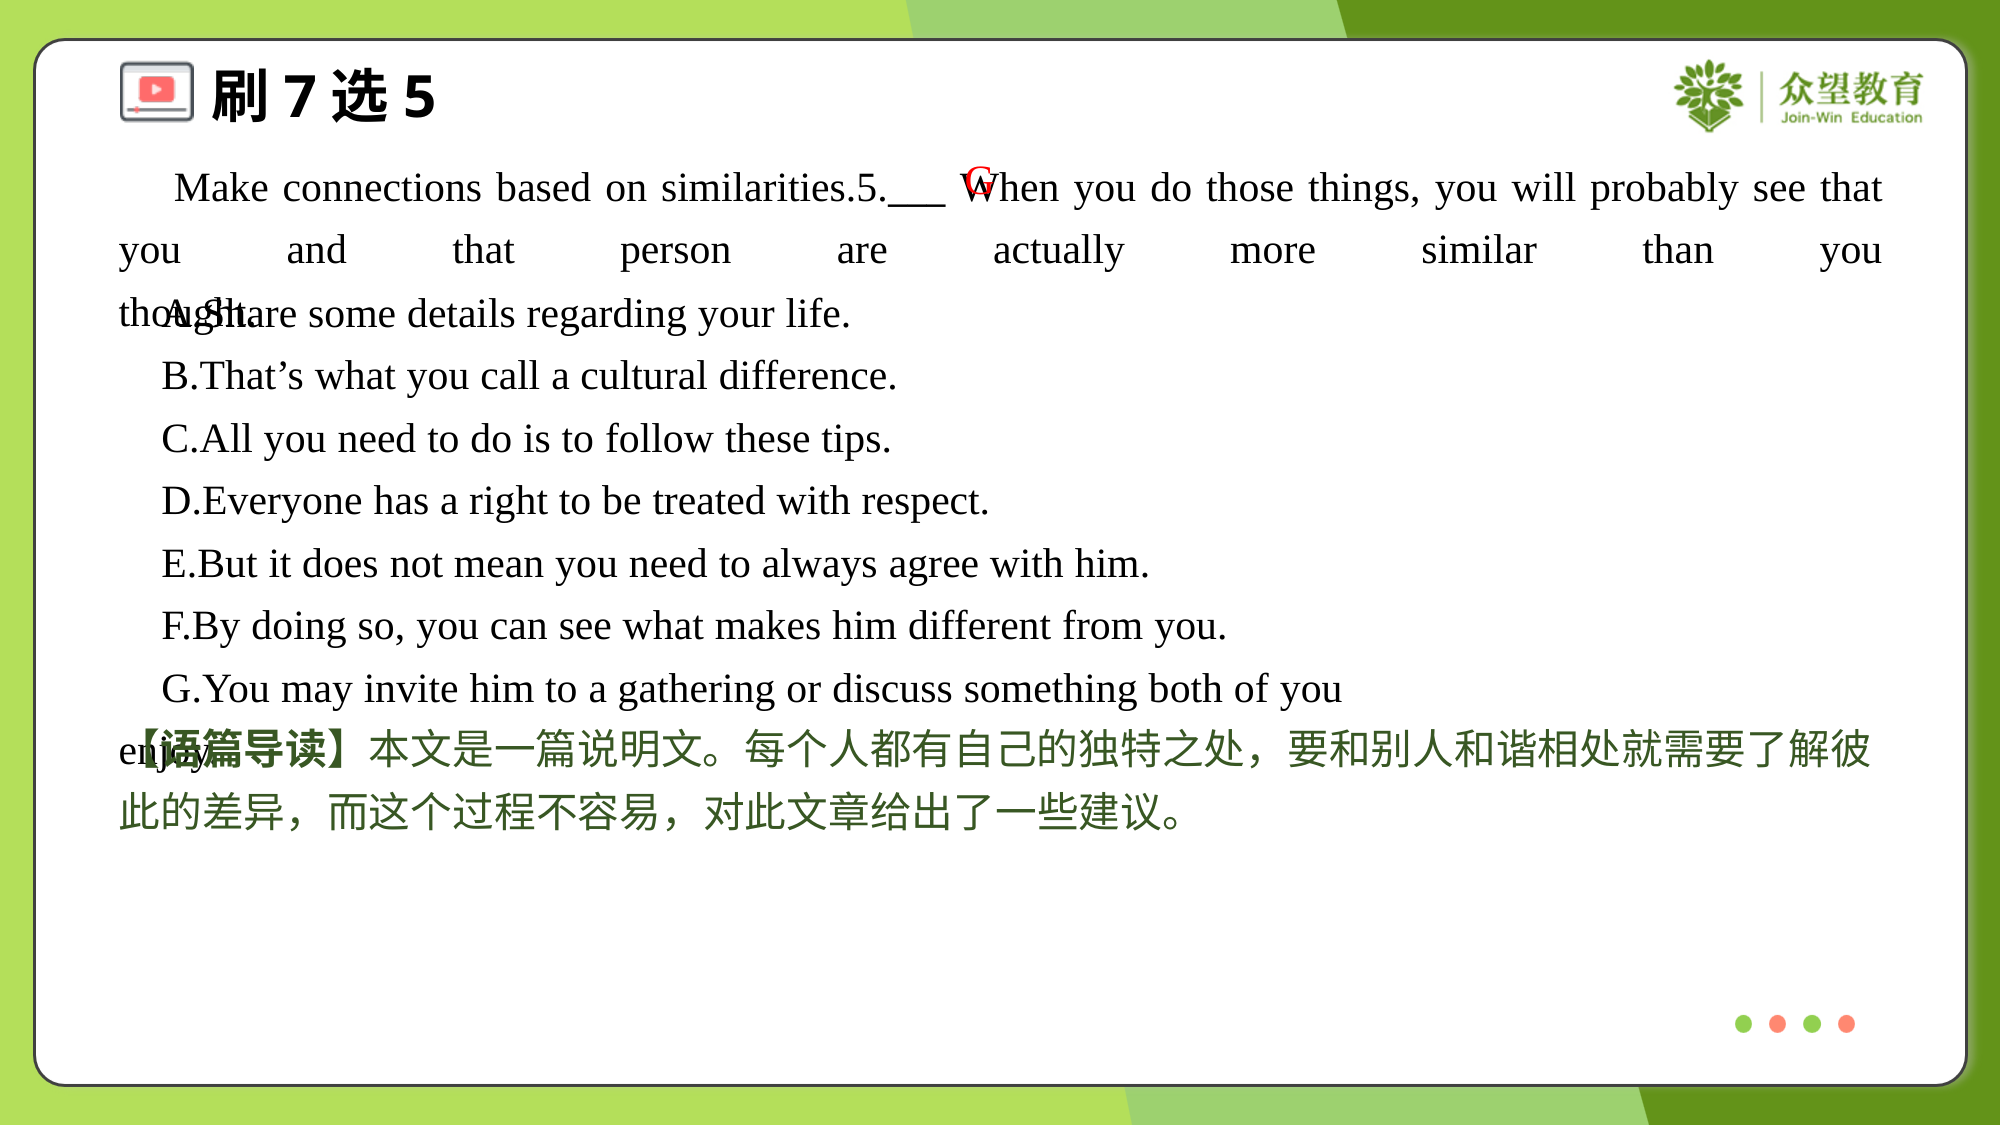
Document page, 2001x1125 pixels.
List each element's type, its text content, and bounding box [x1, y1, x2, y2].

text_box Make connections based on similarities.5.___ When you do those things, you will probably see that you and that person are actually more similar than you thought.#5 [118, 146, 1883, 266]
picture [0, 0, 2000, 1125]
text_box 【语篇导读】本文是一篇说明文。每个人都有自己的独特之处，要和别人和谐相处就需要了解彼此的差异，而这个过程不容易，对此文章给出了一些建议。 [118, 710, 1883, 831]
text_box A.Share some details regarding your life. B.That’s what you call a cultural difference. C.All you need to do is to follow these tips. D.Everyone has a right to be treated with respect. E.But it does not mean you need to always agree with him. F.By doing so, you can see what makes him different from you. G.You may invite him to a gathering or discuss something both of you enjoy.#7 [118, 273, 1883, 705]
text_box G [959, 140, 1000, 199]
